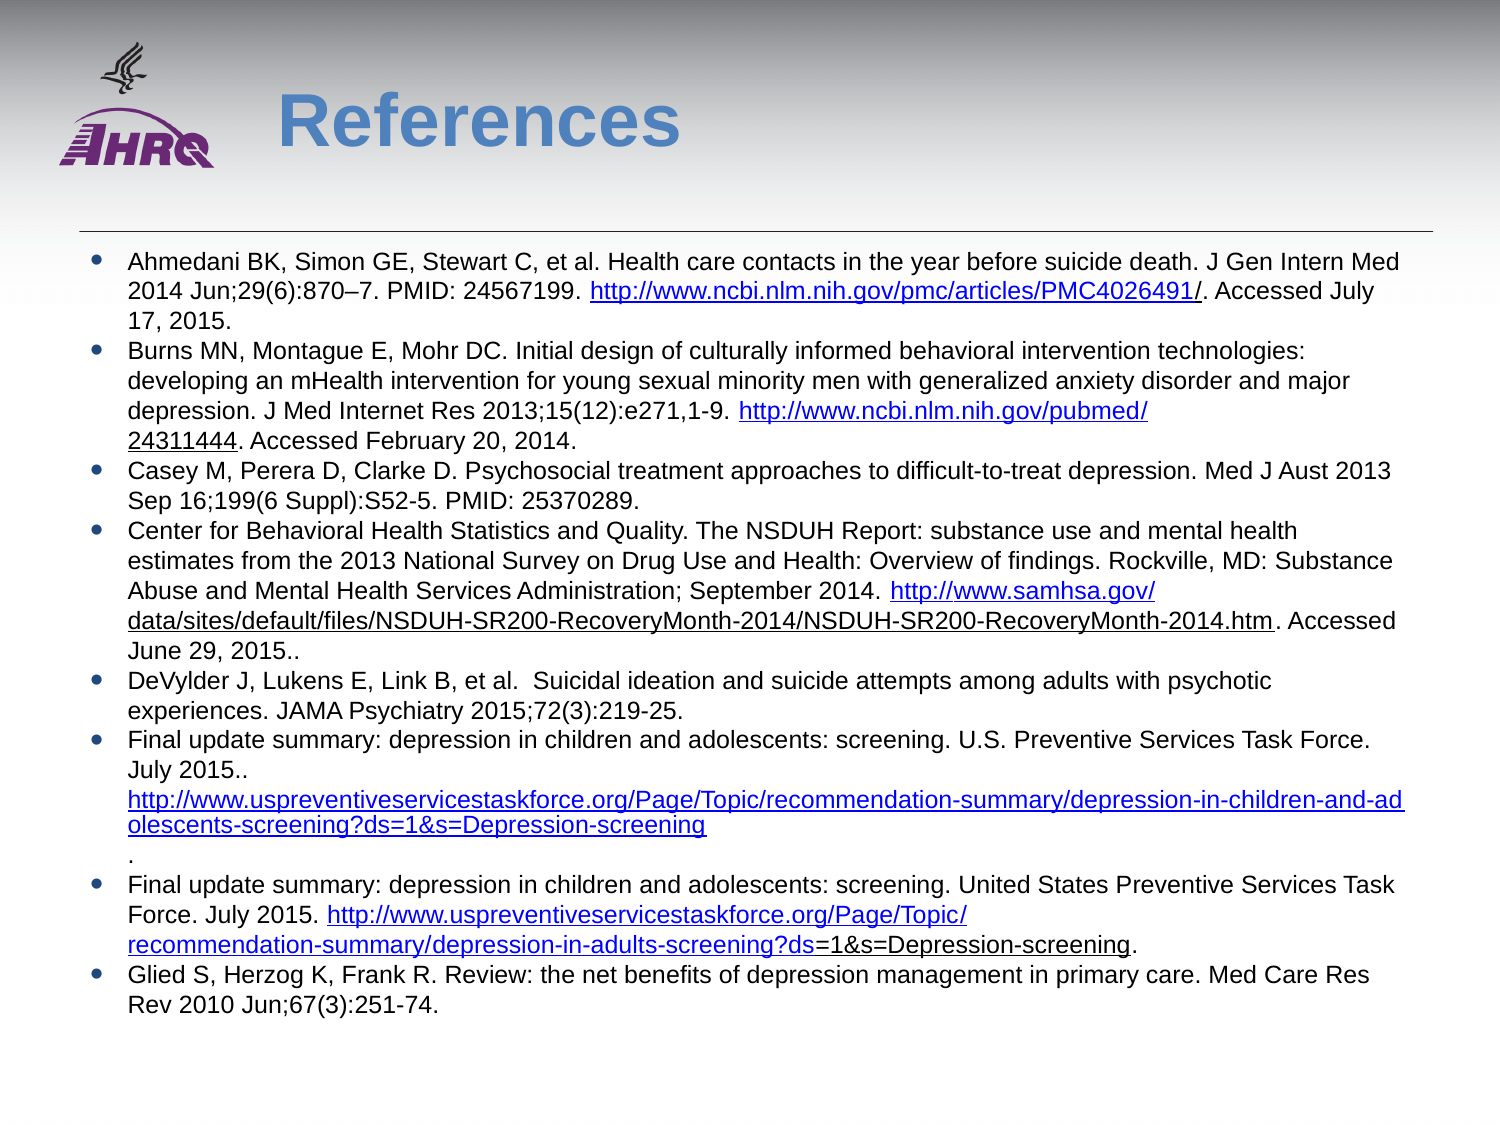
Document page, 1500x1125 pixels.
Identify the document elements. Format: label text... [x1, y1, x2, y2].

title References [262, 45, 1425, 188]
picture [0, 0, 1500, 1125]
list Ahmedani BK, Simon GE, Stewart C, et al. Health care contacts in the year before suicide death. J Gen Intern Med 2014 Jun;29(6):870–7. PMID: 24567199. http://www.ncbi.nlm.nih.gov/pmc/articles/PMC4026491/. Accessed July 17, 2015. Burns MN, Montague E, Mohr DC. Initial design of culturally informed behavioral intervention technologies: developing an mHealth intervention for young sexual minority men with generalized anxiety disorder and major depression. J Med Internet Res 2013;15(12):e271,1-9. http://www.ncbi.nlm.nih.gov/pubmed/ 24311444. Accessed February 20, 2014. Casey M, Perera D, Clarke D. Psychosocial treatment approaches to difficult-to-treat depression. Med J Aust 2013 Sep 16;199(6 Suppl):S52-5. PMID: 25370289. Center for Behavioral Health Statistics and Quality. The NSDUH Report: substance use and mental health estimates from the 2013 National Survey on Drug Use and Health: Overview of findings. Rockville, MD: Substance Abuse and Mental Health Services Administration; September 2014. http://www.samhsa.gov/ data/sites/default/files/NSDUH-SR200-RecoveryMonth-2014/NSDUH-SR200-RecoveryMonth-2014.htm. Accessed June 29, 2015.. DeVylder J, Lukens E, Link B, et al. Suicidal ideation and suicide attempts among adults with psychotic experiences. JAMA Psychiatry 2015;72(3):219-25. Final update summary: depression in children and adolescents: screening. U.S. Preventive Services Task Force. July 2015.. http://www.uspreventiveservicestaskforce.org/Page/Topic/recommendation-summary/depression-in-children-and-adolescents-screening?ds=1&s=Depression-screening. Final update summary: depression in children and adolescents: screening. United States Preventive Services Task Force. July 2015. http://www.uspreventiveservicestaskforce.org/Page/Topic/ recommendation-summary/depression-in-adults-screening?ds=1&s=Depression-screening. Glied S, Herzog K, Frank R. Review: the net benefits of depression management in primary care. Med Care Res Rev 2010 Jun;67(3):251-74. [75, 237, 1425, 1063]
